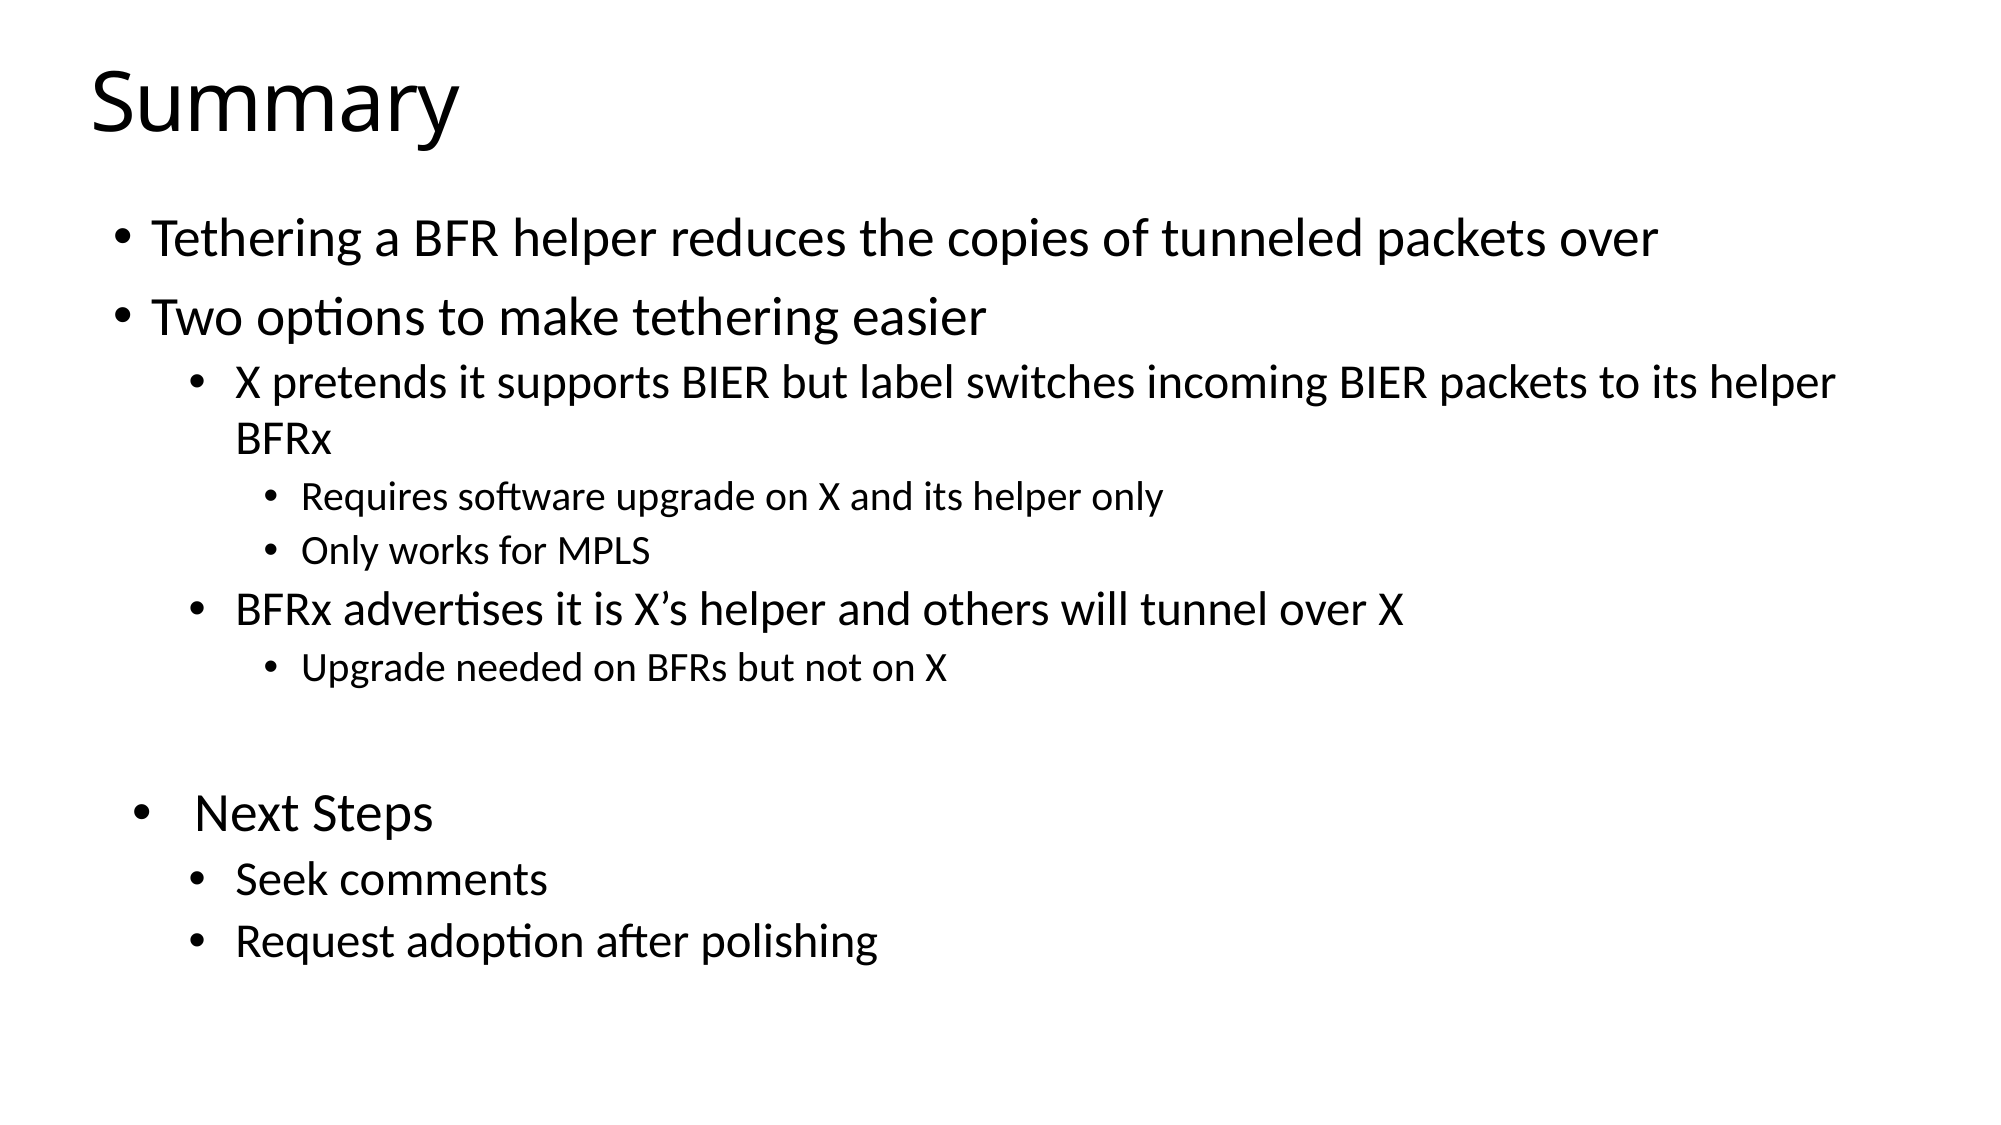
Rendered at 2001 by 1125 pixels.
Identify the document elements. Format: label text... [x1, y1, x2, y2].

title Summary [90, 58, 1890, 150]
list Tethering a BFR helper reduces the copies of tunneled packets over Two options to make tethering easier X pretends it supports BIER but label switches incoming BIER packets to its helper BFRx Requires software upgrade on X and its helper only Only works for MPLS BFRx advertises it is X’s helper and others will tunnel over X Upgrade needed on BFRs but not on X Next Steps Seek comments Request adoption after polishing [98, 198, 1899, 1027]
